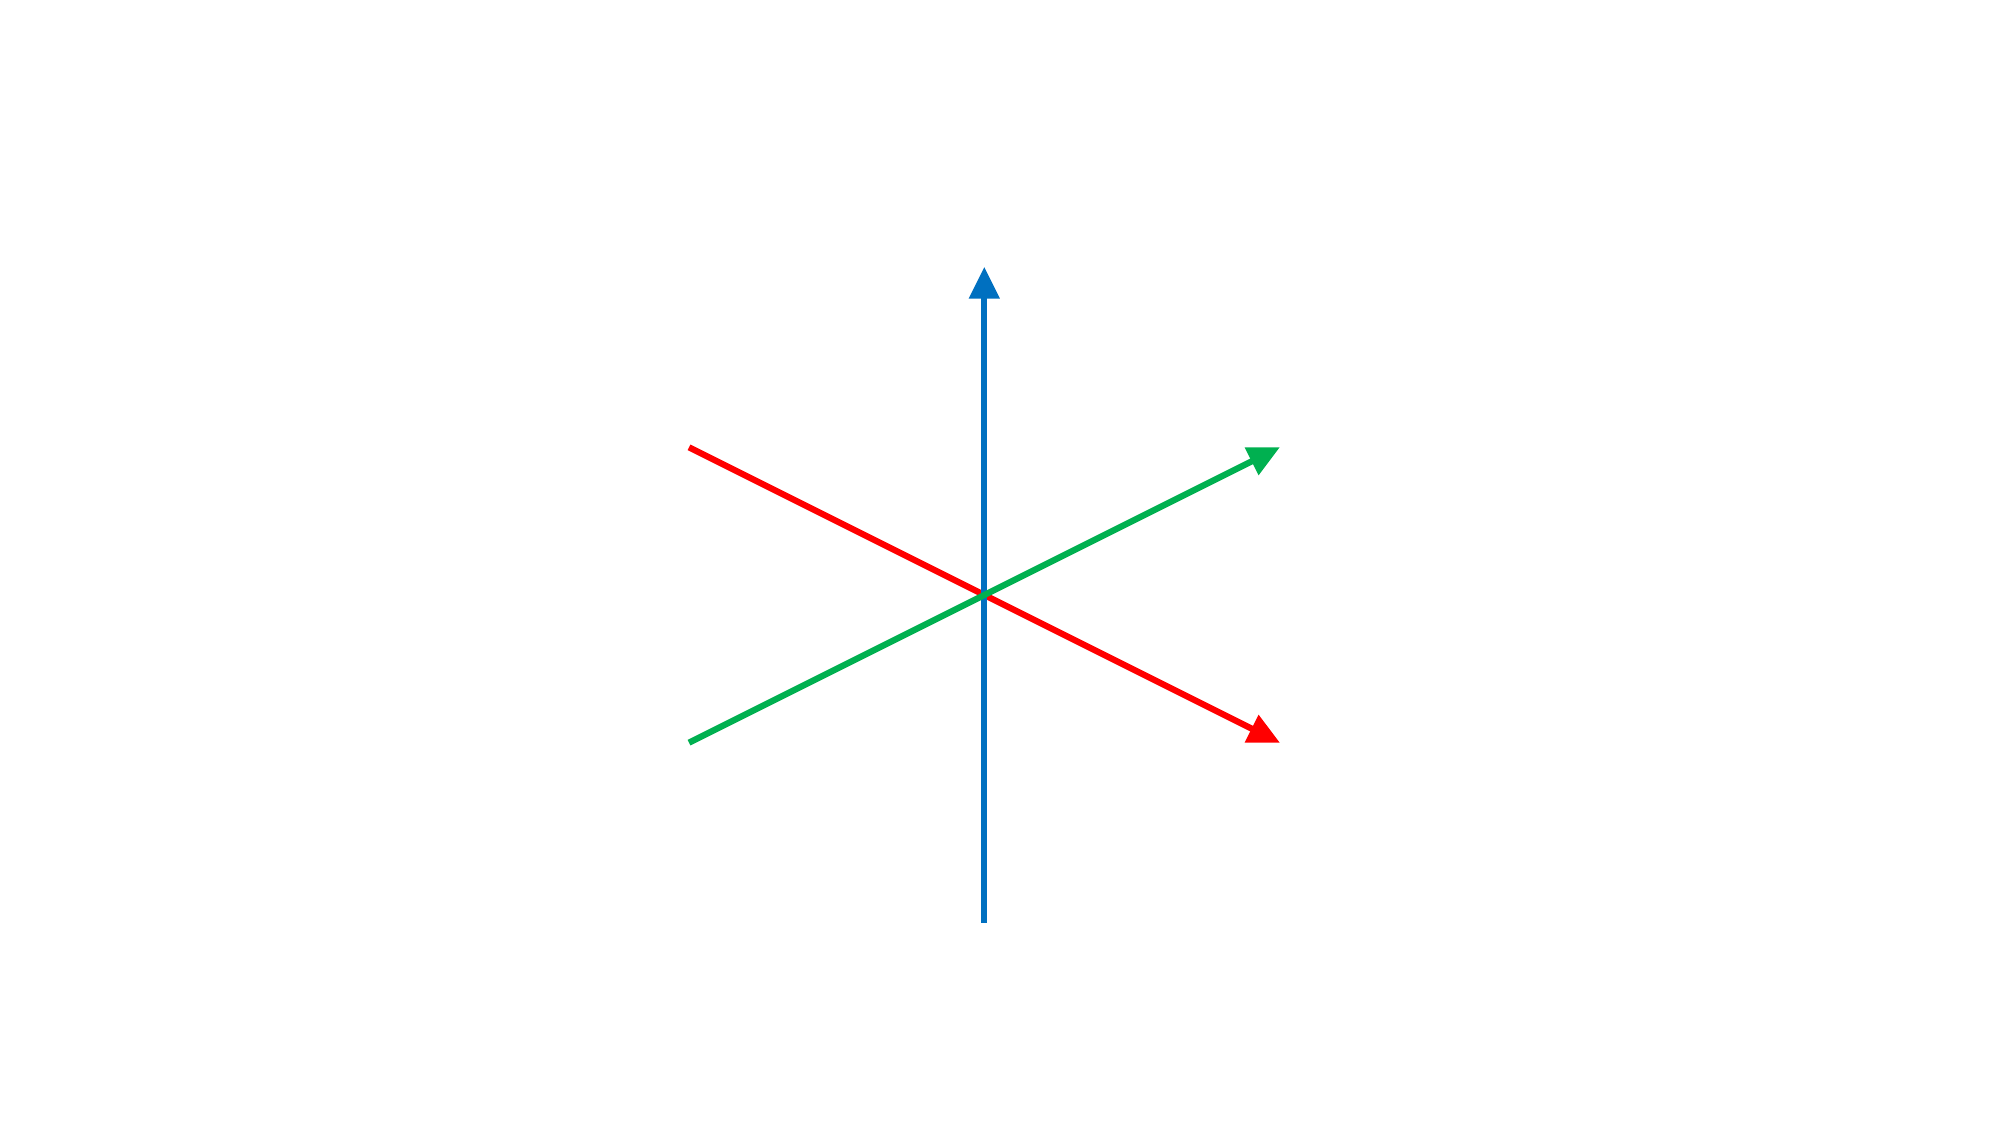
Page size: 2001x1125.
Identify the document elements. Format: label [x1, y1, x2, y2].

text_box [688, 447, 1280, 743]
